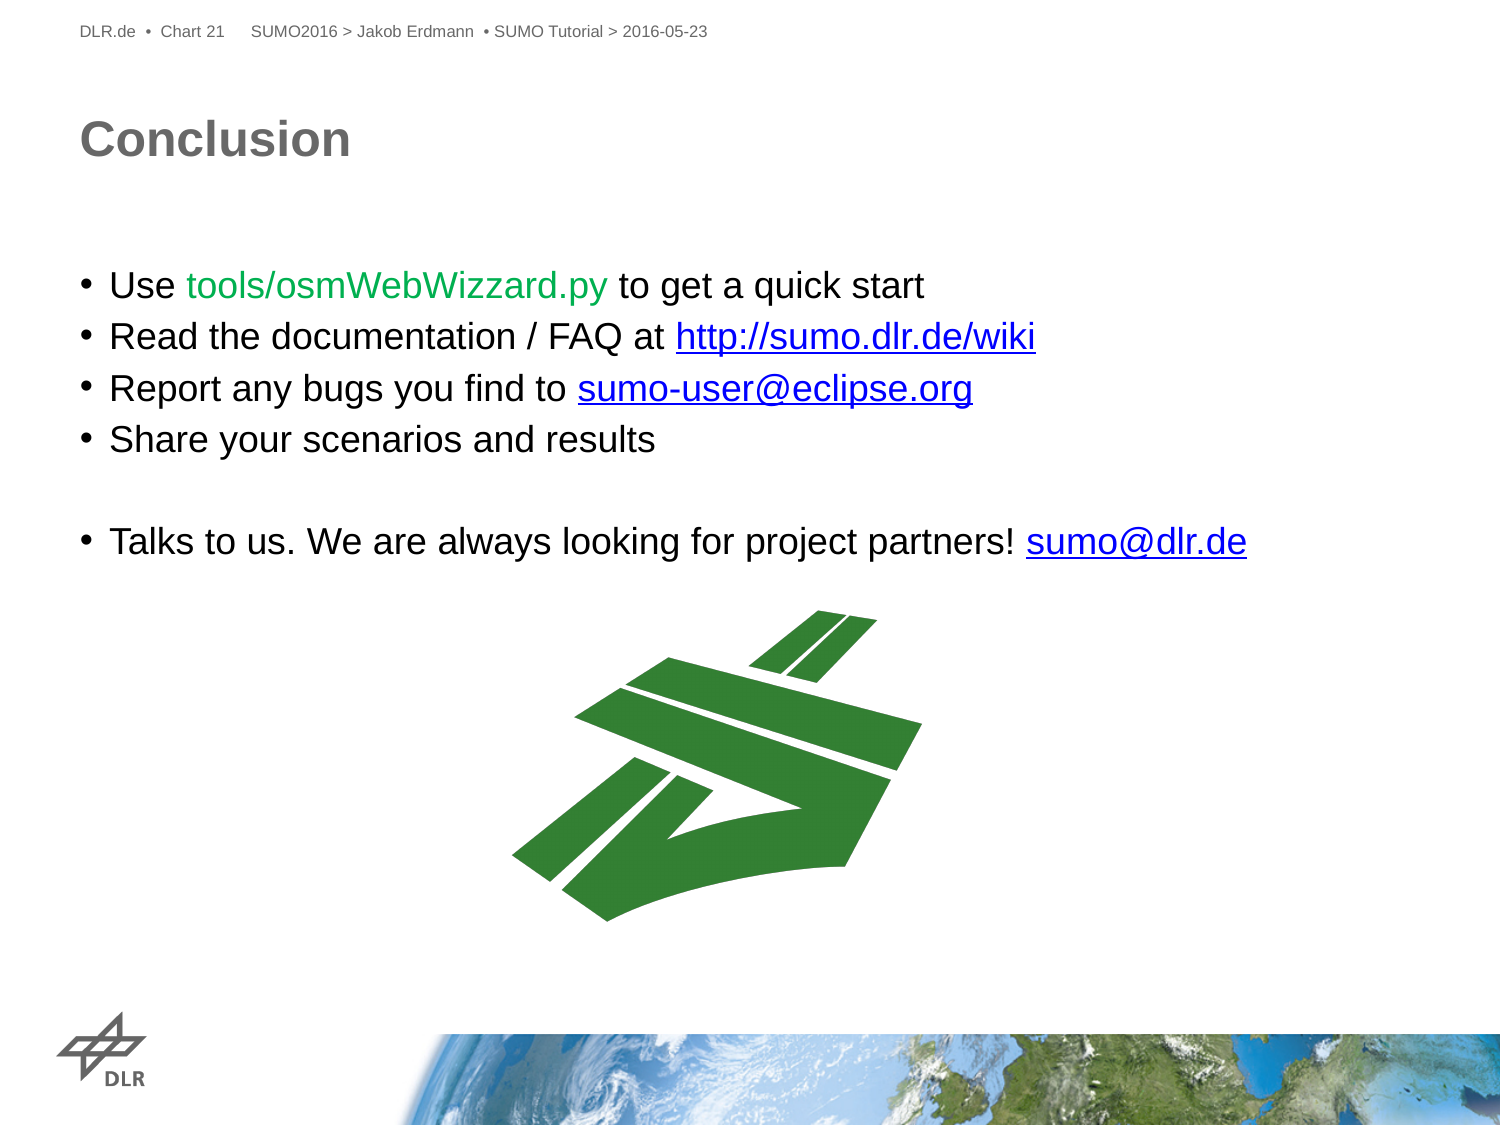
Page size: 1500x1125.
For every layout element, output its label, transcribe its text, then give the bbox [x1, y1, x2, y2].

picture [501, 597, 937, 933]
text_box Conclusion [79, 106, 1421, 228]
text_box Use tools/osmWebWizzard.py to get a quick start Read the documentation / FAQ at http://sumo.dlr.de/wiki Report any bugs you find to sumo-user@eclipse.org Share your scenarios and results Talks to us. We are always looking for project partners! sumo@dlr.de [79, 260, 1447, 973]
picture [0, 1007, 1500, 1125]
text_box DLR.de • Chart 21 [79, 20, 251, 45]
text_box SUMO2016 > Jakob Erdmann • SUMO Tutorial > 2016-05-23 [251, 20, 1421, 45]
